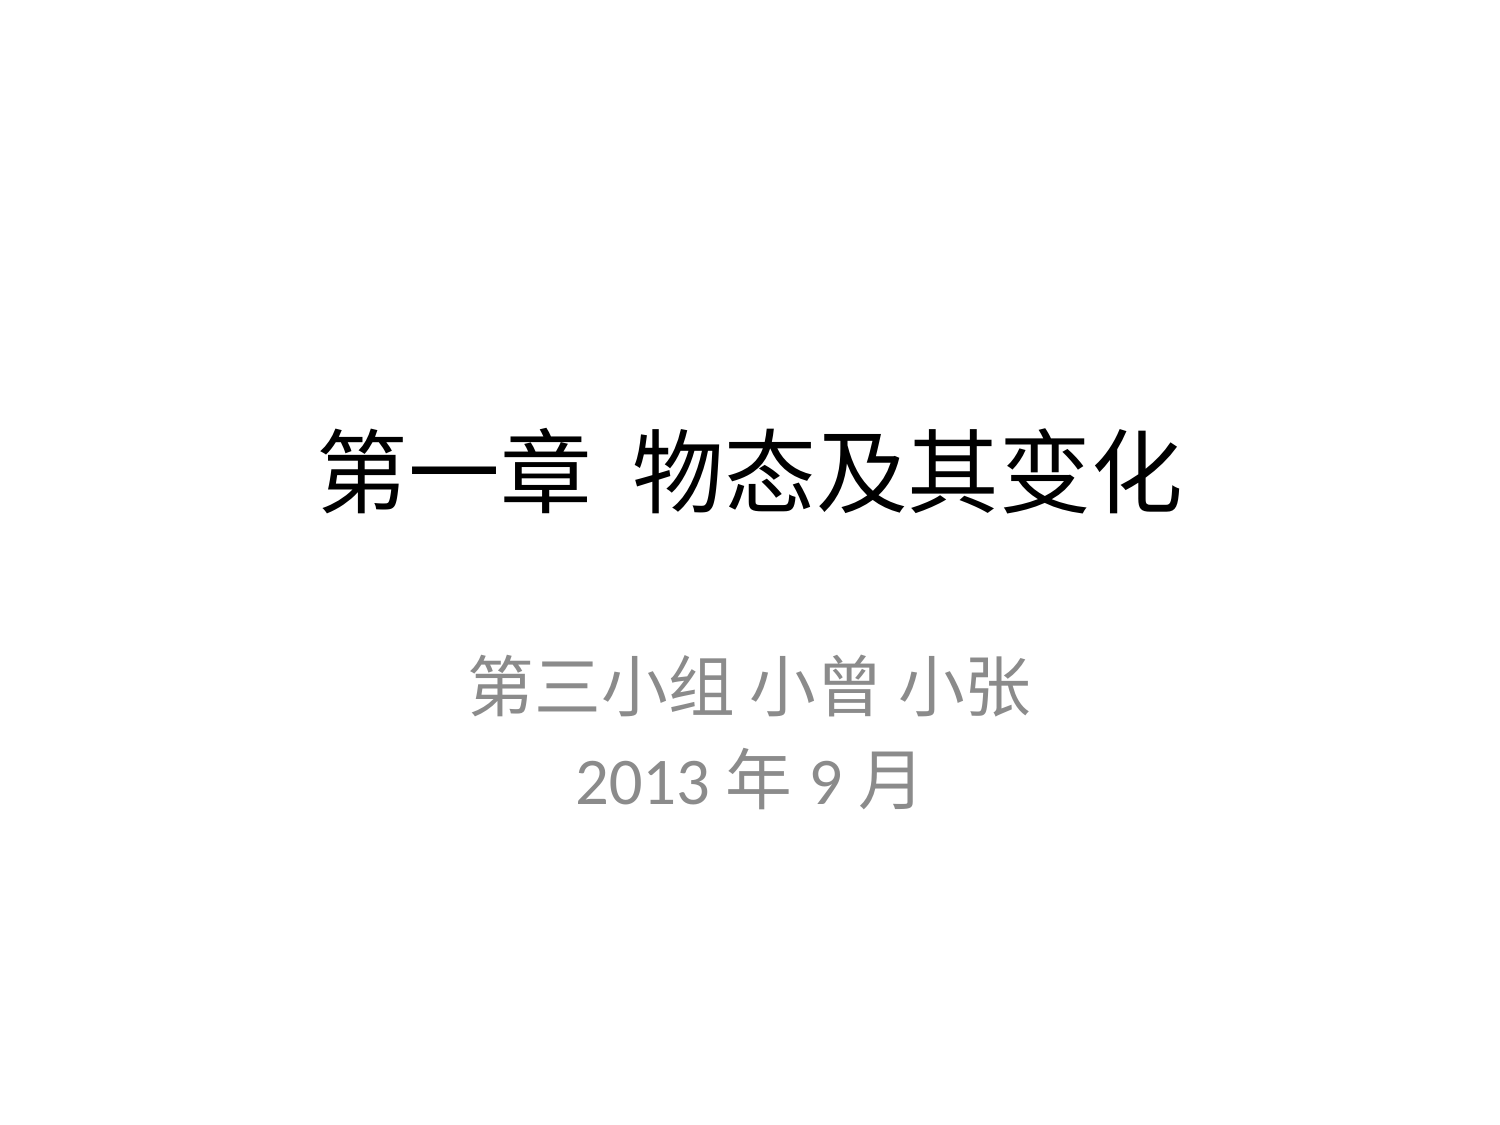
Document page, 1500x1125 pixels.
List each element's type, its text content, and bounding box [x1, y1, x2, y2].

title 第一章 物态及其变化 [112, 349, 1388, 591]
subtitle 第三小组 小曾 小张 2013年9月 [225, 637, 1275, 925]
